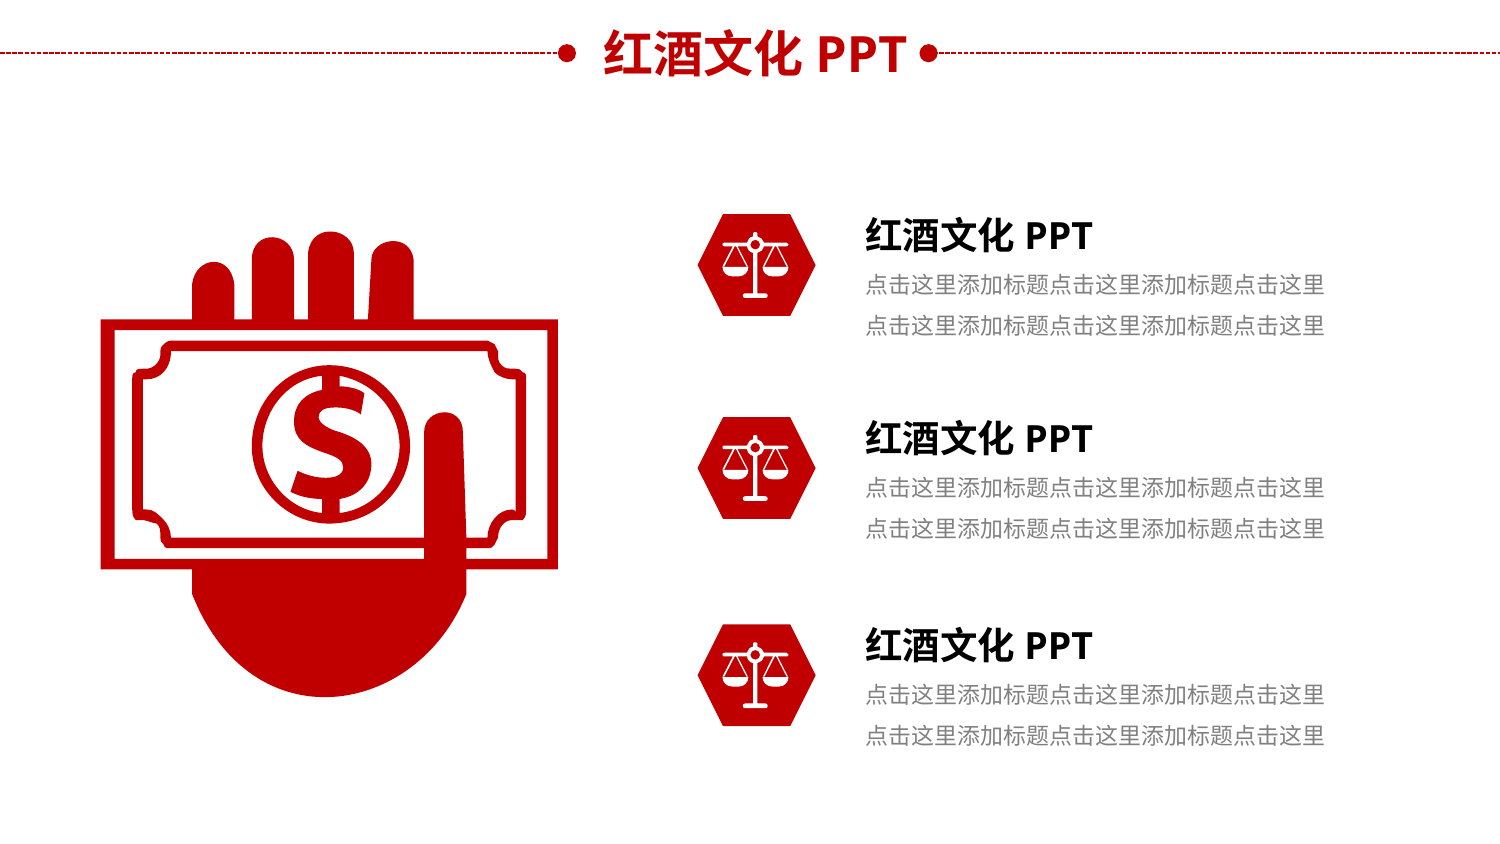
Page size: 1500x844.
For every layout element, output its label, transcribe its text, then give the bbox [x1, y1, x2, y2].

text_box [695, 212, 818, 319]
text_box 红酒文化PPT 点击这里添加标题点击这里添加标题点击这里点击这里添加标题点击这里添加标题点击这里 [857, 185, 1353, 343]
text_box 红酒文化PPT 点击这里添加标题点击这里添加标题点击这里点击这里添加标题点击这里添加标题点击这里 [857, 595, 1353, 754]
text_box [555, 42, 579, 65]
text_box [695, 415, 818, 522]
text_box [100, 231, 558, 698]
text_box [722, 642, 789, 709]
text_box [722, 232, 789, 298]
text_box [722, 435, 789, 501]
text_box [695, 622, 818, 729]
text_box 红酒文化PPT [583, 15, 928, 91]
text_box [917, 42, 940, 65]
text_box 红酒文化PPT 点击这里添加标题点击这里添加标题点击这里点击这里添加标题点击这里添加标题点击这里 [857, 388, 1353, 546]
